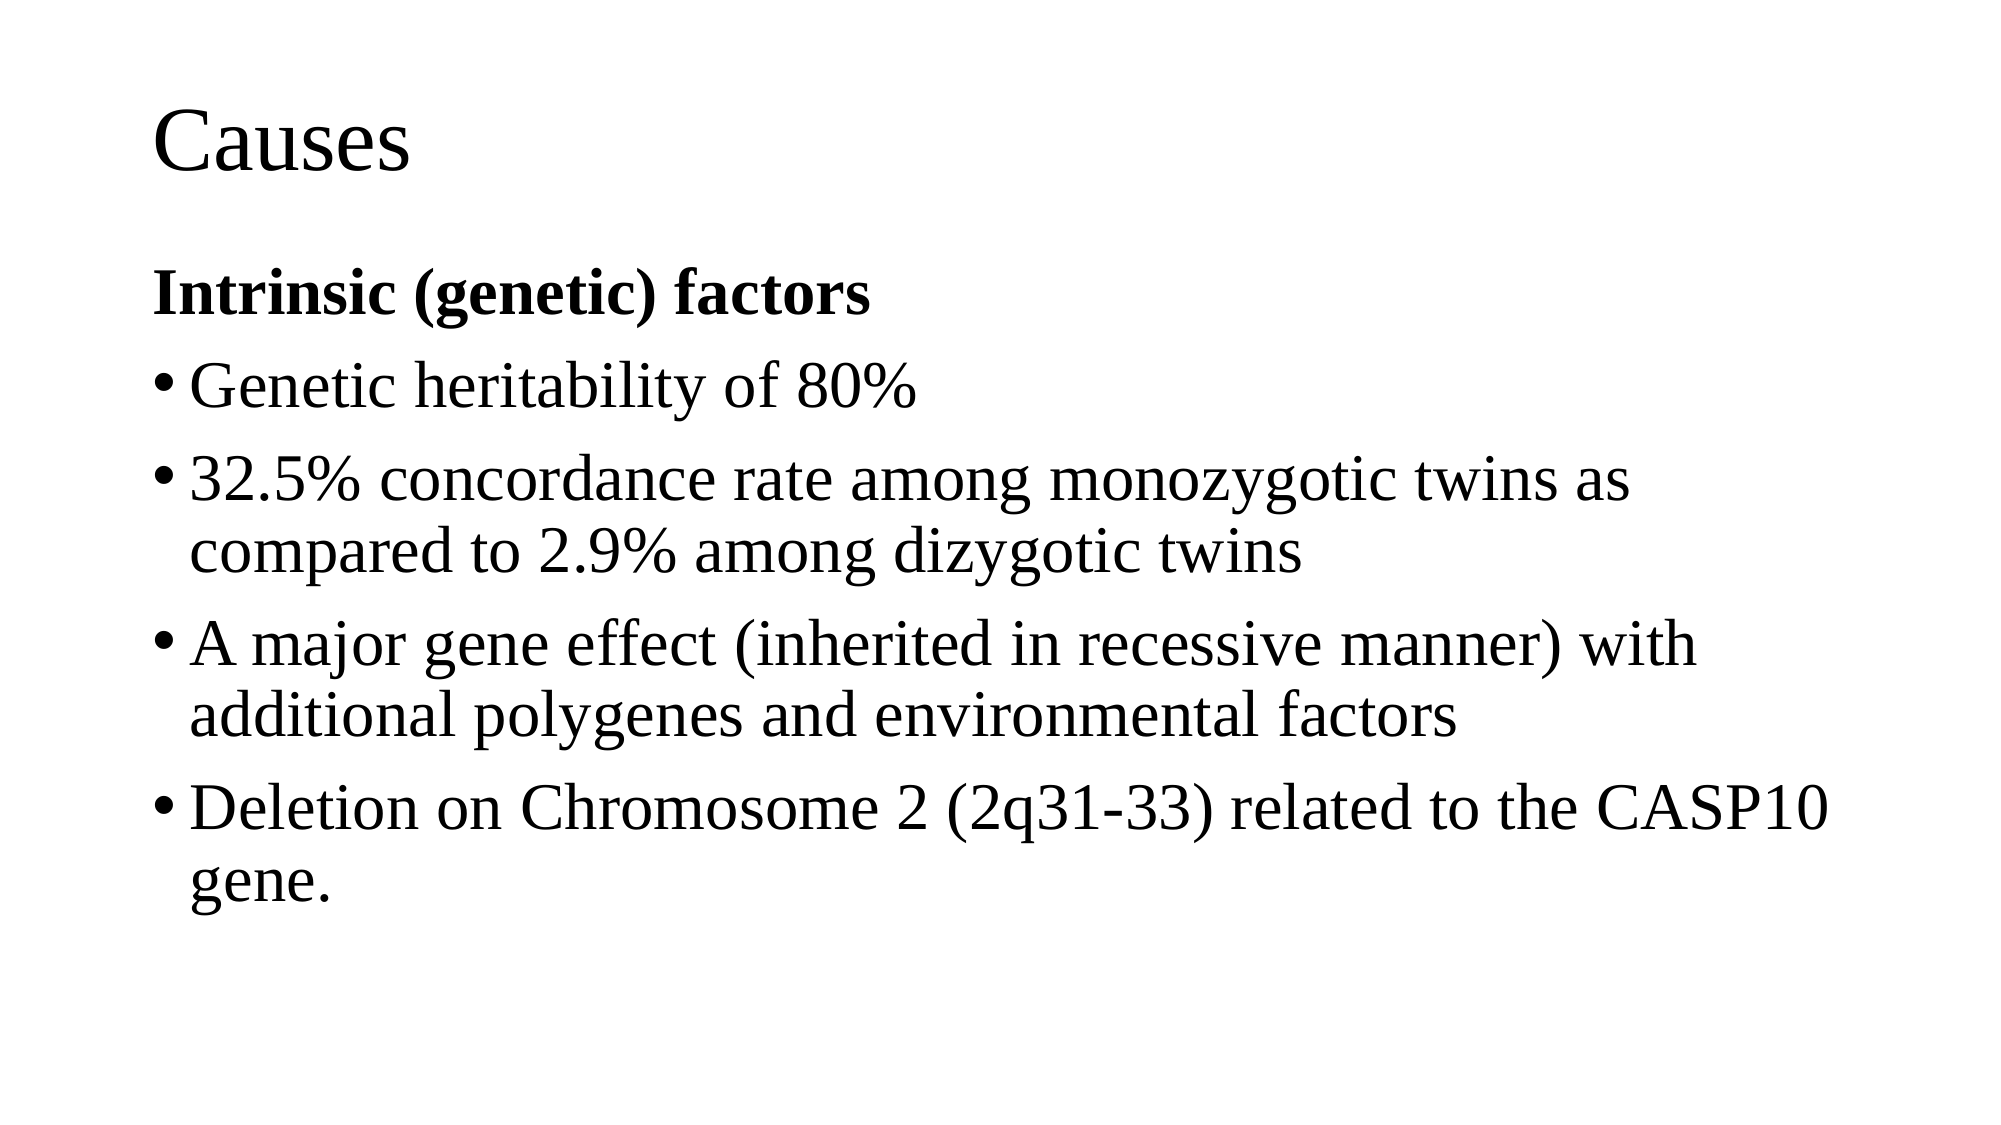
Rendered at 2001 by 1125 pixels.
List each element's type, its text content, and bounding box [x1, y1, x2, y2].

title Causes [137, 32, 1863, 249]
list Intrinsic (genetic) factors Genetic heritability of 80% 32.5% concordance rate among monozygotic twins as compared to 2.9% among dizygotic twins A major gene effect (inherited in recessive manner) with additional polygenes and environmental factors Deletion on Chromosome 2 (2q31-33) related to the CASP10 gene. [137, 249, 1863, 1014]
